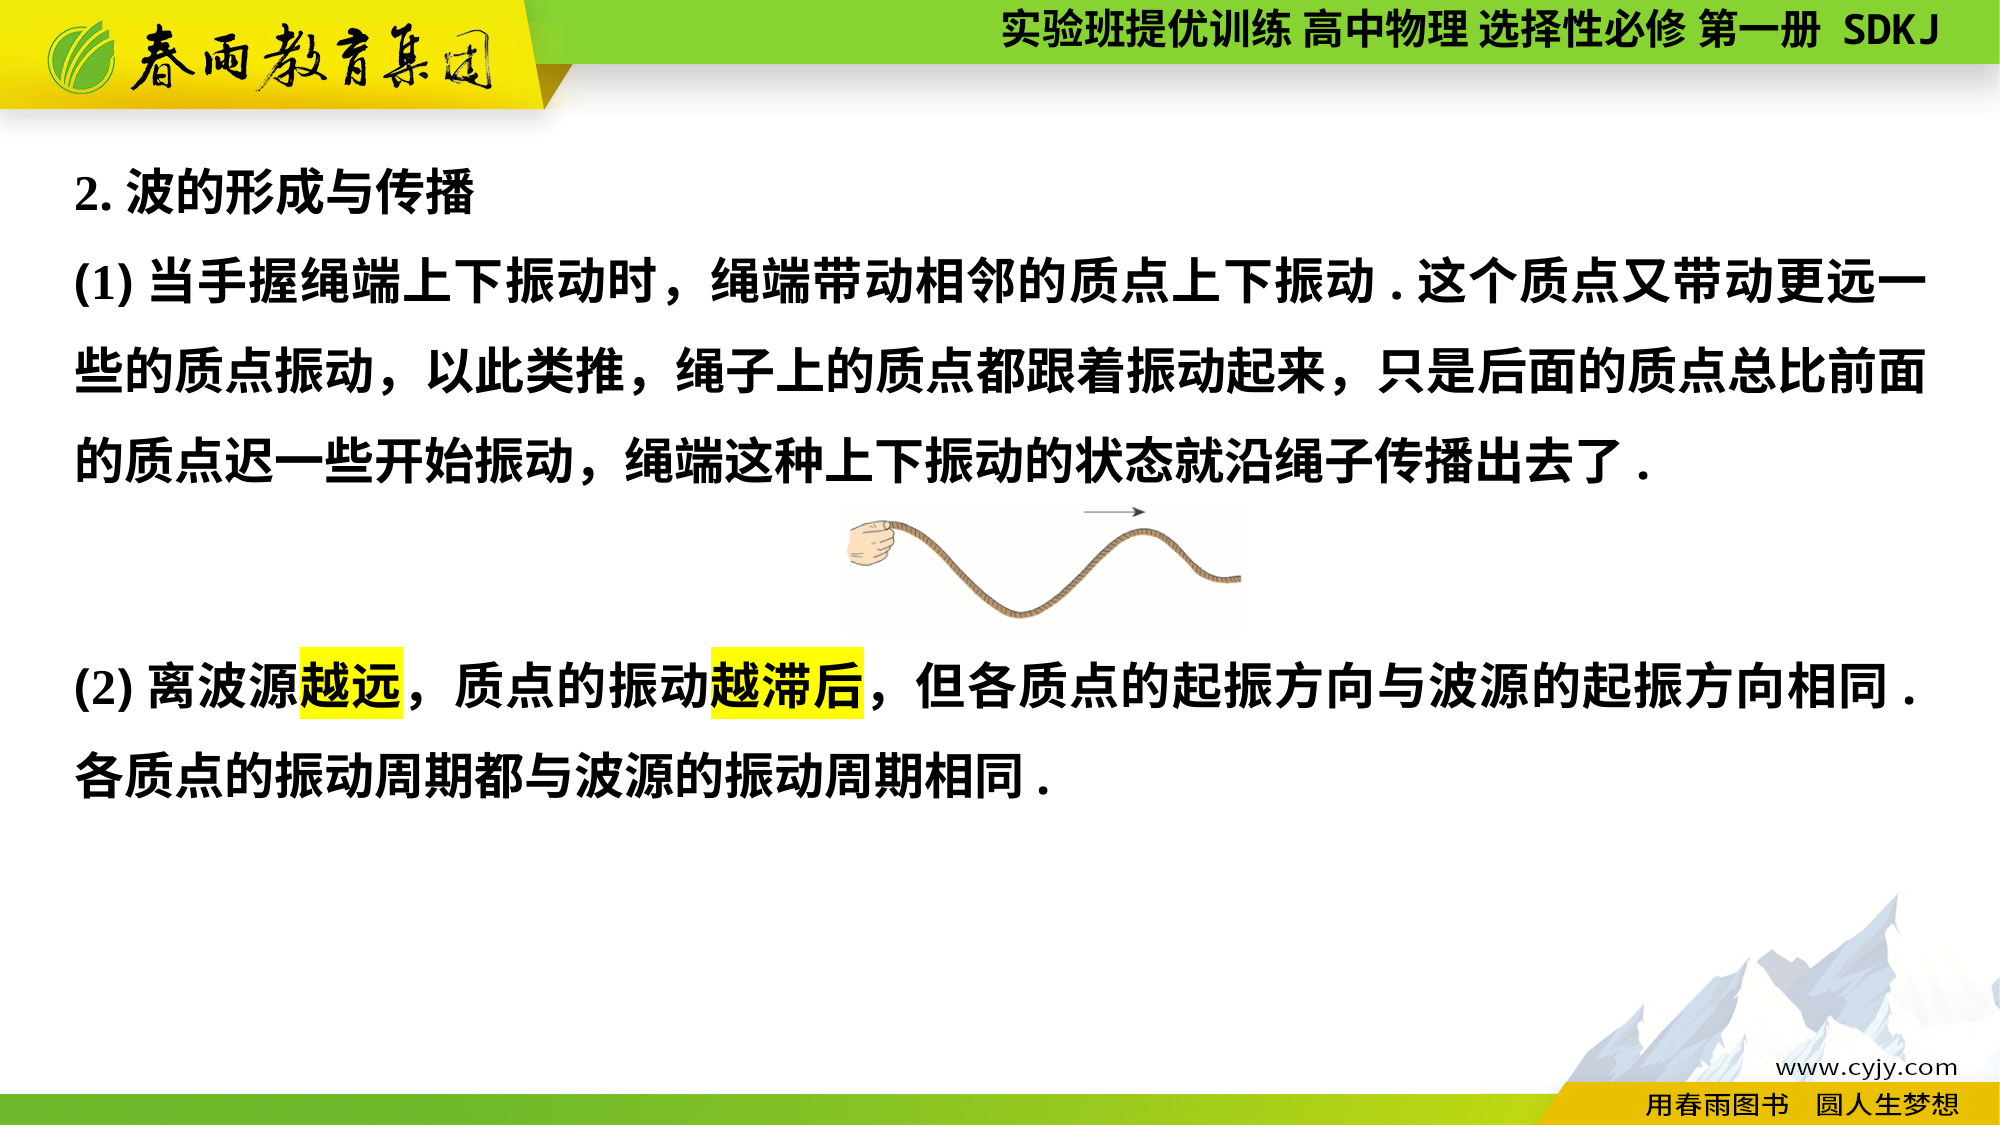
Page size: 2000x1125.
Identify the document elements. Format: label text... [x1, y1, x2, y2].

list 2.波的形成与传播 (1)当手握绳端上下振动时，绳端带动相邻的质点上下振动.这个质点又带动更远一些的质点振动，以此类推，绳子上的质点都跟着振动起来，只是后面的质点总比前面的质点迟一些开始振动，绳端这种上下振动的状态就沿绳子传播出去了. (2)离波源越远，质点的振动越滞后，但各质点的起振方向与波源的起振方向相同.各质点的振动周期都与波源的振动周期相同. [59, 122, 1944, 808]
picture [0, 0, 2000, 1125]
